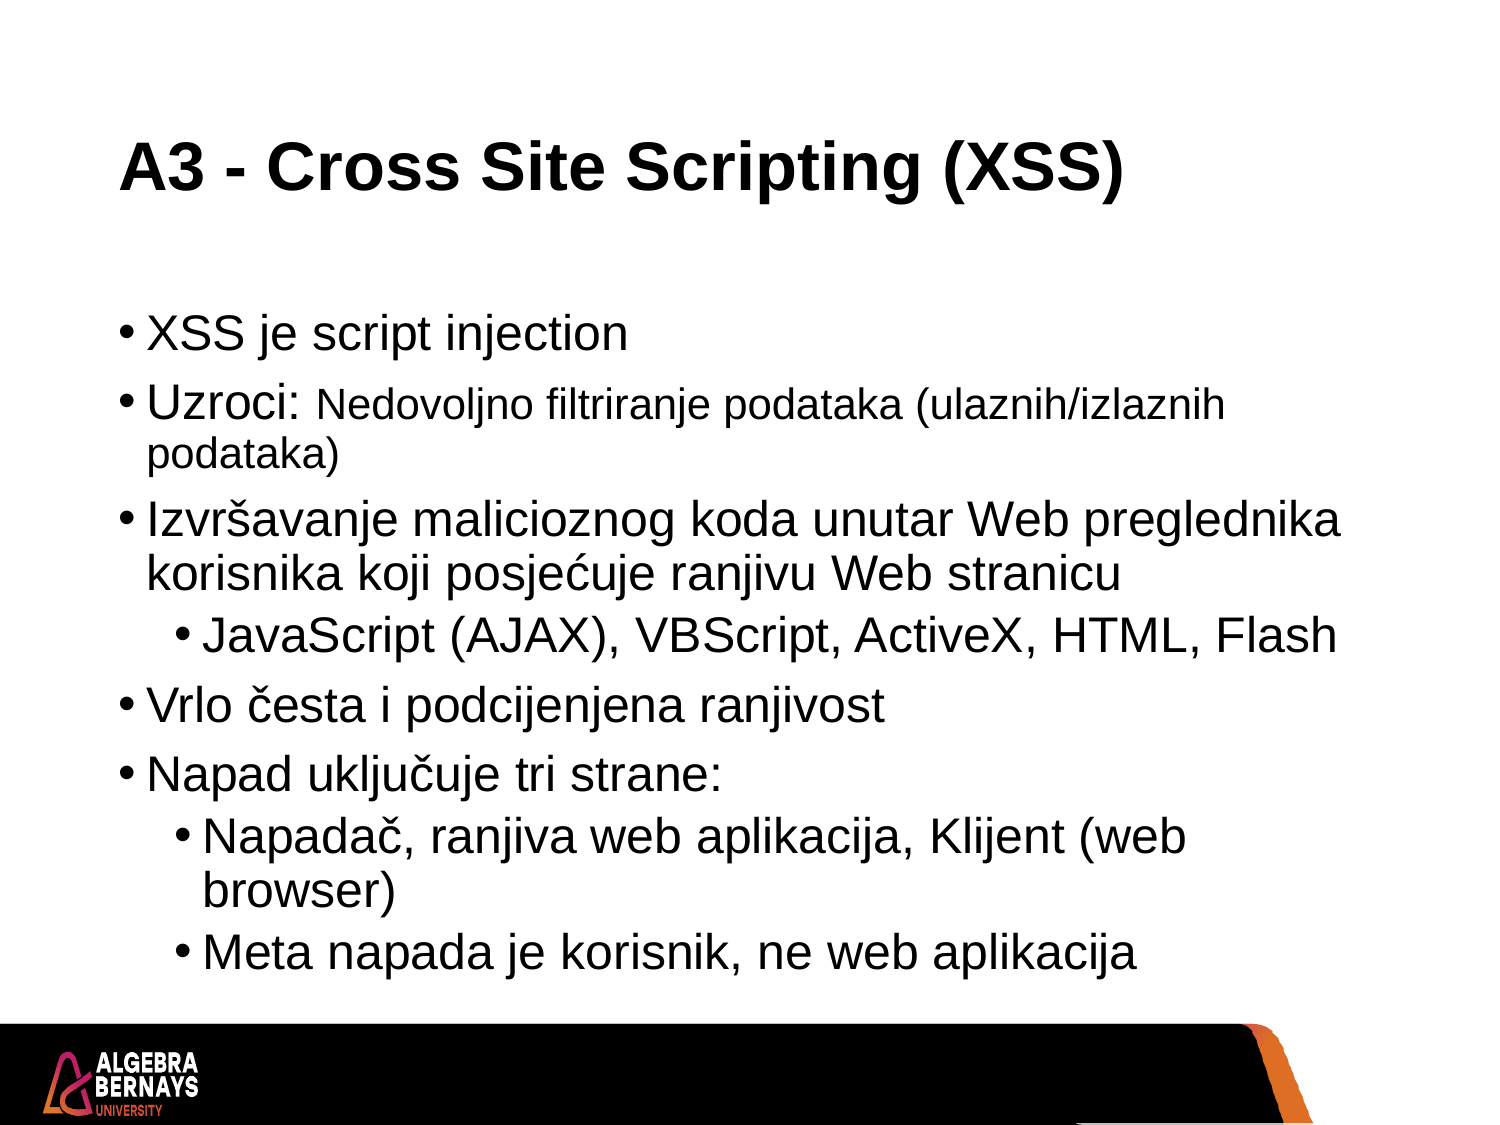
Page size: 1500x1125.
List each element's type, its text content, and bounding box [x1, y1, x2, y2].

picture [0, 1023, 1468, 1125]
list XSS je script injection Uzroci: Nedovoljno filtriranje podataka (ulaznih/izlaznih podataka) Izvršavanje malicioznog koda unutar Web preglednika korisnika koji posjećuje ranjivu Web stranicu JavaScript (AJAX), VBScript, ActiveX, HTML, Flash Vrlo česta i podcijenjena ranjivost Napad uključuje tri strane: Napadač, ranjiva web aplikacija, Klijent (web browser) Meta napada je korisnik, ne web aplikacija [103, 299, 1397, 1014]
title A3 - Cross Site Scripting (XSS) [103, 59, 1397, 278]
